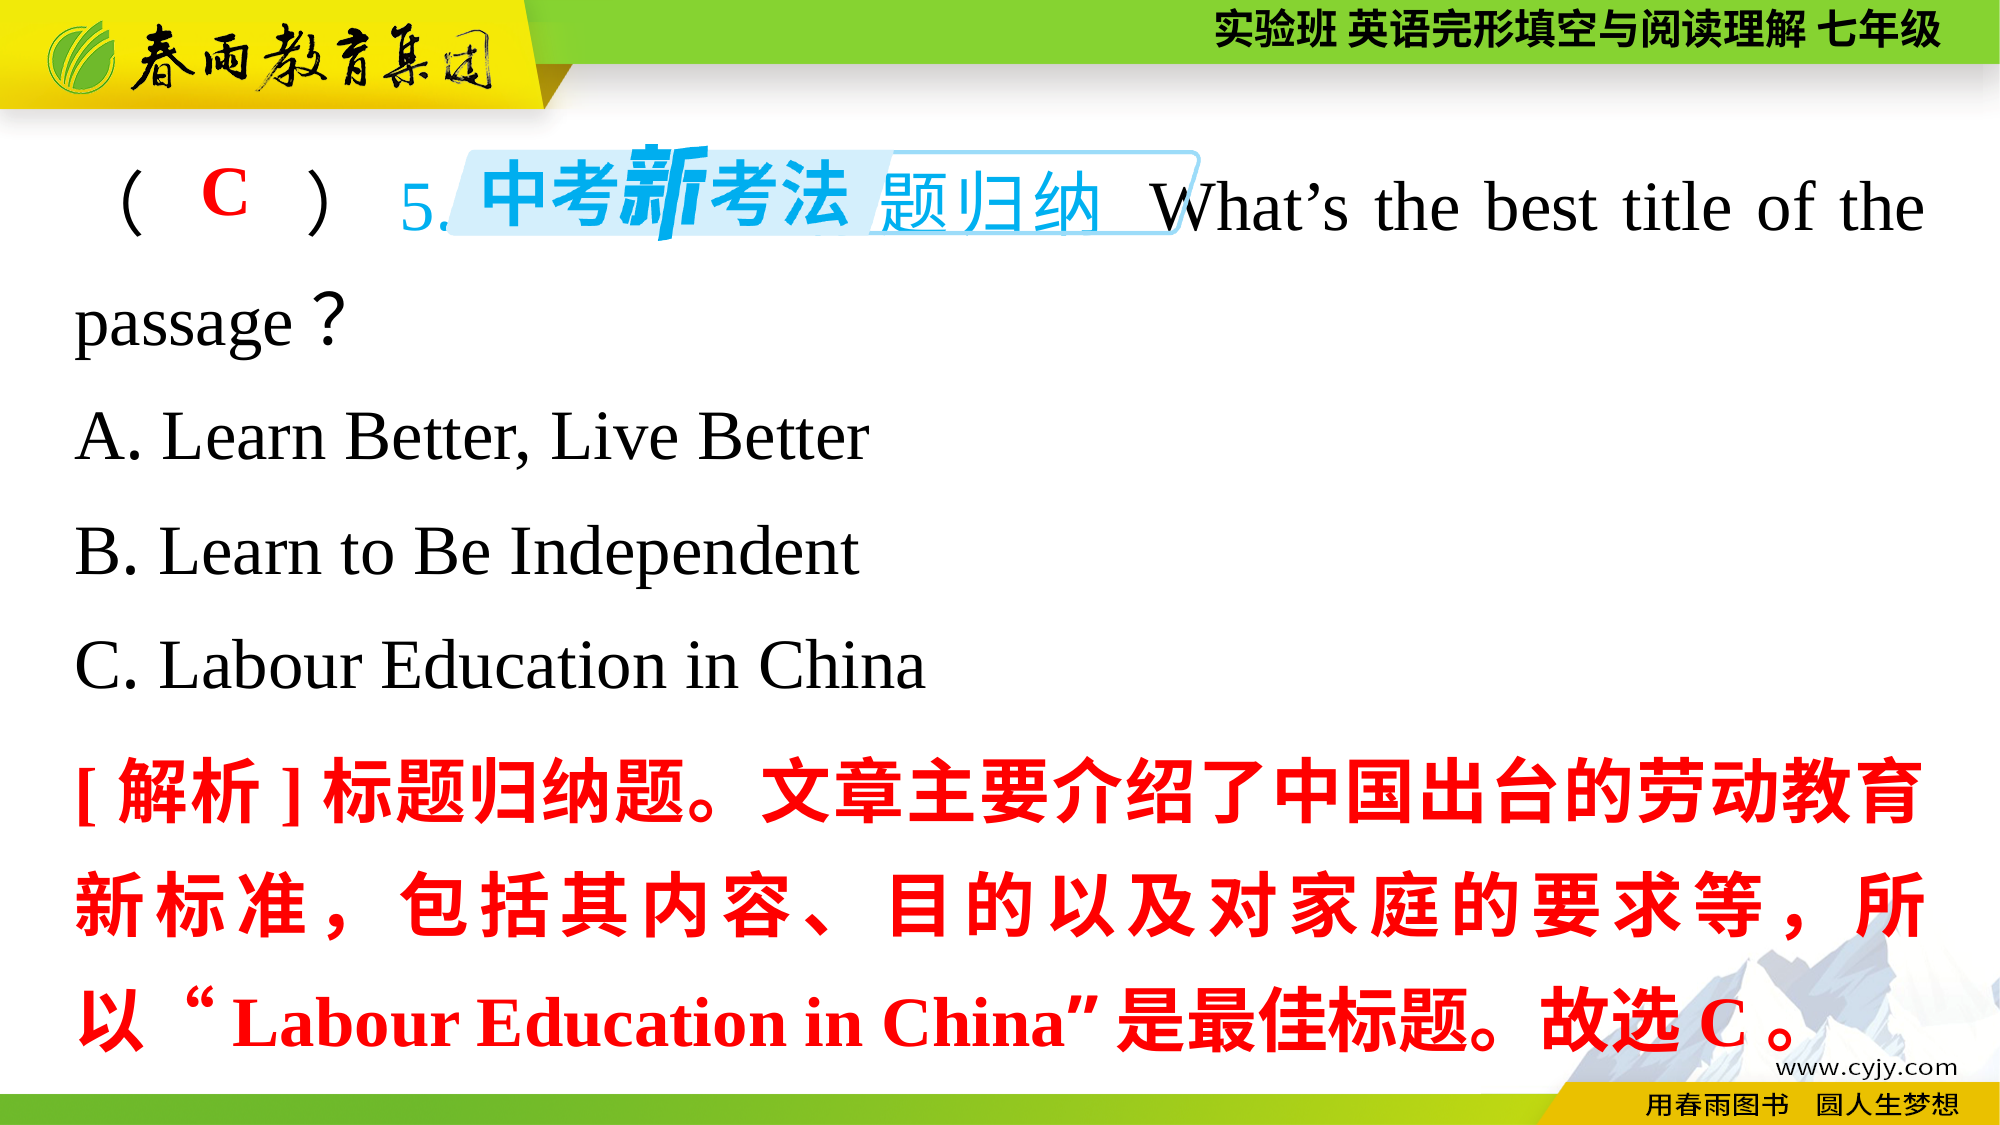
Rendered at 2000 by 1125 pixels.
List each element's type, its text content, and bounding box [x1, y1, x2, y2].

picture [0, 0, 2000, 1125]
text_box C [185, 137, 267, 237]
list （ ）5. 标题归纳 What’s the best title of the passage？ A. Learn Better, Live Better B. Learn to Be Independent C. Labour Education in China [59, 122, 1944, 709]
text_box [解析]标题归纳题。文章主要介绍了中国出台的劳动教育新标准，包括其内容、目的以及对家庭的要求等，所以“Labour Education in China”是最佳标题。故选C。 [59, 709, 1944, 1068]
